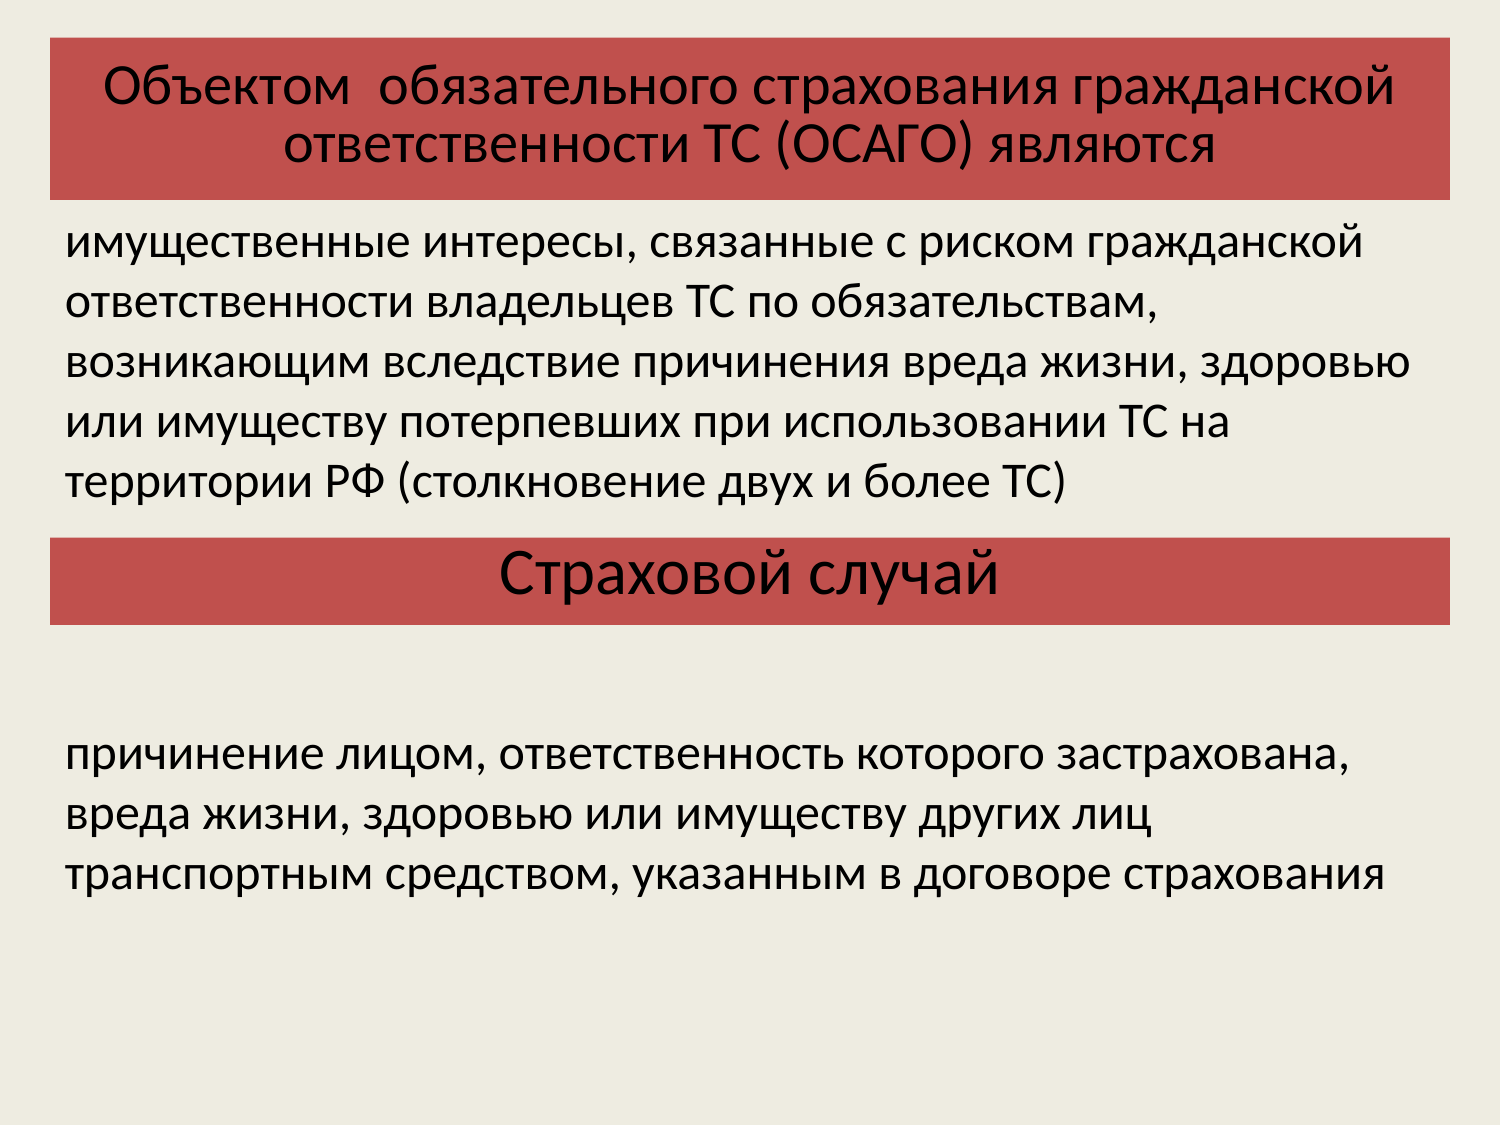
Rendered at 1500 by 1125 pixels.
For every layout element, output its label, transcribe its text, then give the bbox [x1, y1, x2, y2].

title Объектом обязательного страхования гражданской ответственности ТС (ОСАГО) являются [50, 37, 1450, 199]
text_box имущественные интересы, связанные с риском гражданской ответственности владельцев ТС по обязательствам, возникающим вследствие причинения вреда жизни, здоровью или имуществу потерпевших при использовании ТС на территории РФ (столкновение двух и более ТС) [49, 199, 1463, 515]
subtitle Страховой случай [50, 537, 1450, 625]
text_box причинение лицом, ответственность которого застрахована, вреда жизни, здоровью или имуществу других лиц транспортным средством, указанным в договоре страхования [50, 712, 1450, 908]
